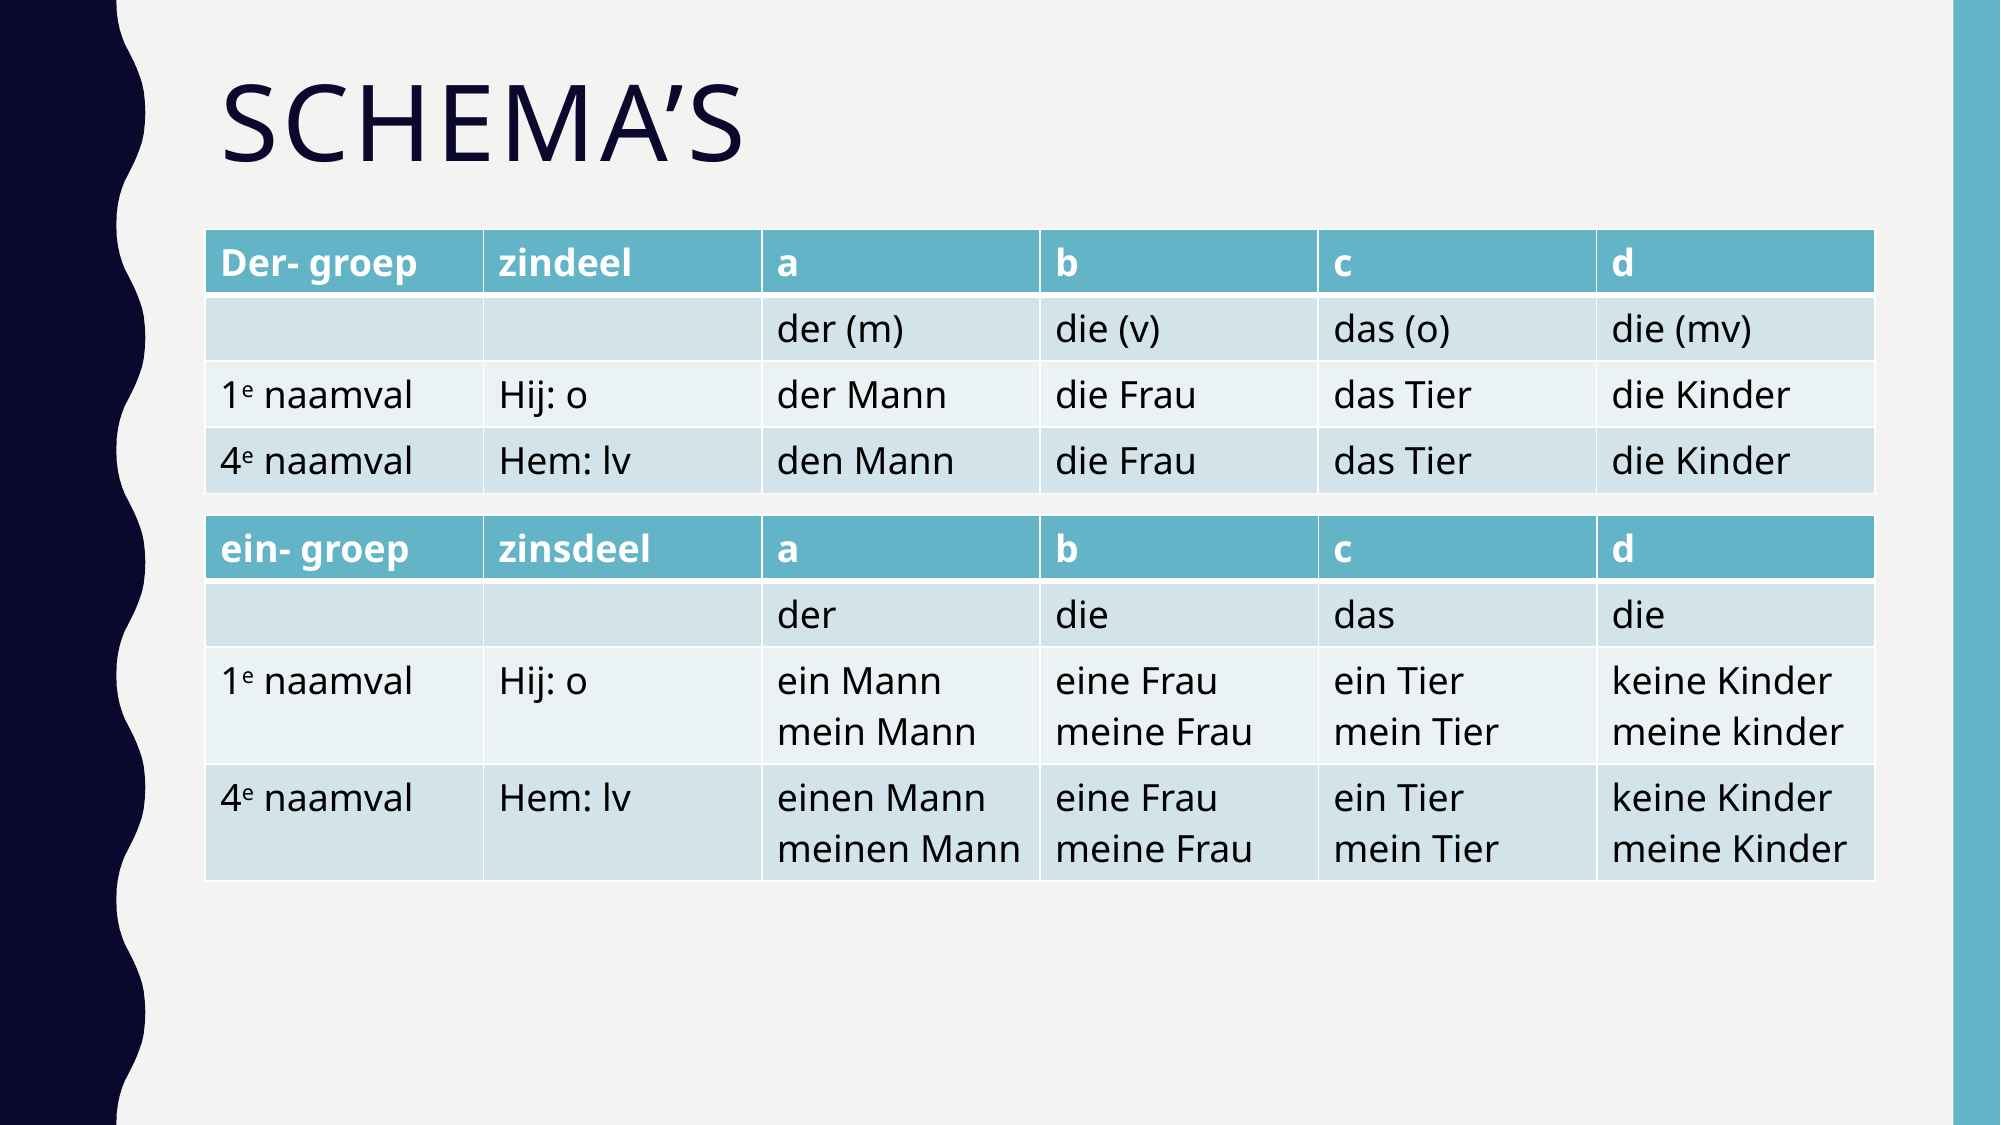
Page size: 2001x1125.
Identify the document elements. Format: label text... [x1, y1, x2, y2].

table_header zindeel [484, 230, 761, 292]
table_header c [1319, 516, 1596, 578]
table_cell Hem: lv [484, 428, 761, 493]
table_cell Hem: lv [484, 765, 761, 880]
table_header ein- groep [206, 516, 483, 578]
table_cell [206, 298, 483, 360]
table_cell ein Mann mein Mann [763, 648, 1039, 763]
table_header b [1041, 230, 1317, 292]
table_cell der [763, 584, 1039, 646]
table_cell Hij: o [484, 648, 761, 763]
table_cell 1e naamval [206, 648, 483, 763]
table_cell die [1041, 584, 1318, 646]
table_cell die (v) [1041, 298, 1317, 360]
table_cell die [1598, 584, 1874, 646]
table_cell die Frau [1041, 428, 1317, 493]
table_cell die Kinder [1597, 362, 1874, 426]
table_header zinsdeel [484, 516, 761, 578]
table_cell die Kinder [1597, 428, 1874, 493]
table_header a [763, 516, 1039, 578]
table_cell den Mann [763, 428, 1039, 493]
table_cell 4e naamval [206, 765, 483, 880]
table_cell das [1319, 584, 1596, 646]
table_cell keine Kinder meine kinder [1598, 648, 1874, 763]
table_cell eine Frau meine Frau [1041, 765, 1318, 880]
table_header d [1598, 516, 1874, 578]
table_cell [206, 584, 483, 646]
table_cell der (m) [763, 298, 1039, 360]
title Schema’s [205, 62, 1875, 228]
table_header d [1597, 230, 1874, 292]
table_cell das Tier [1319, 362, 1596, 426]
table_cell einen Mann meinen Mann [763, 765, 1039, 880]
table_cell das Tier [1319, 428, 1596, 493]
table_header b [1041, 516, 1318, 578]
table_cell eine Frau meine Frau [1041, 648, 1318, 763]
table_cell das (o) [1319, 298, 1596, 360]
table_cell 4e naamval [206, 428, 483, 493]
table_cell keine Kinder meine Kinder [1598, 765, 1874, 880]
table_cell der Mann [763, 362, 1039, 426]
table_cell [484, 584, 761, 646]
table_cell Hij: o [484, 362, 761, 426]
table_cell ein Tier mein Tier [1319, 648, 1596, 763]
table_cell [484, 298, 761, 360]
table_header a [763, 230, 1039, 292]
table_header Der- groep [206, 230, 483, 292]
table_cell die Frau [1041, 362, 1317, 426]
table_cell 1e naamval [206, 362, 483, 426]
table_header c [1319, 230, 1596, 292]
table_cell die (mv) [1597, 298, 1874, 360]
table_cell ein Tier mein Tier [1319, 765, 1596, 880]
